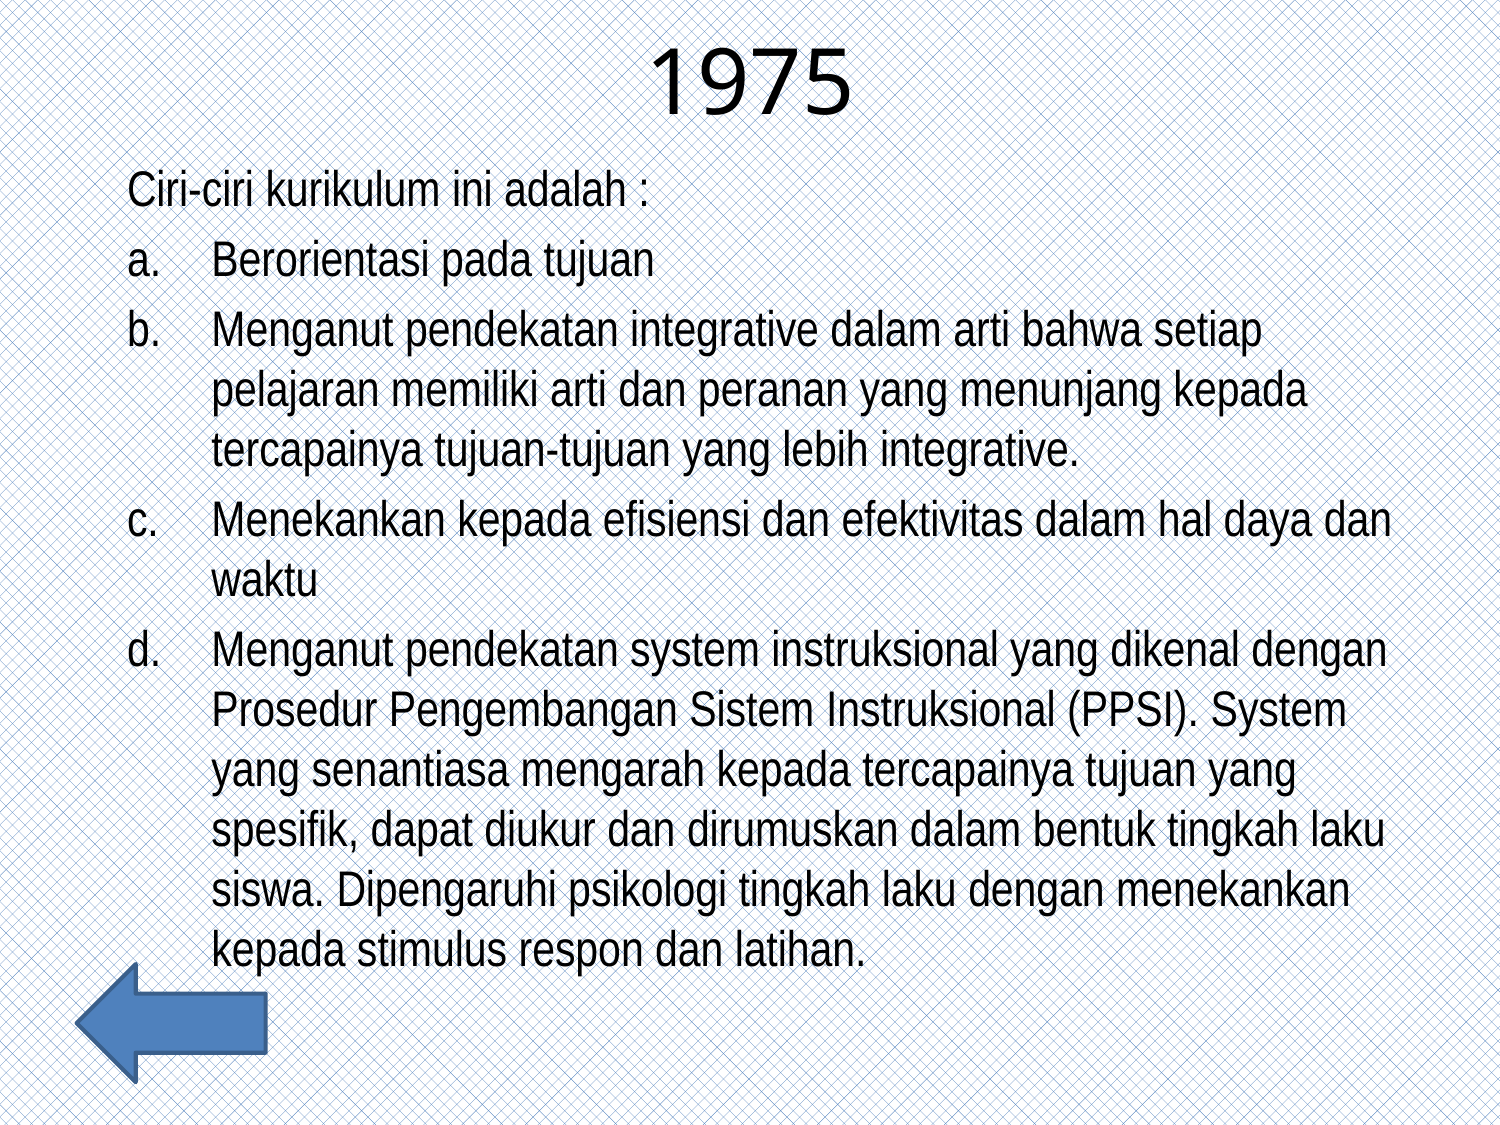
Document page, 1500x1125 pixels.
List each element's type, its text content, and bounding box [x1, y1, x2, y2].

text_box [74, 962, 268, 1085]
title 1975 [75, 0, 1425, 172]
list Ciri-ciri kurikulum ini adalah : Berorientasi pada tujuan Menganut pendekatan integrative dalam arti bahwa setiap pelajaran memiliki arti dan peranan yang menunjang kepada tercapainya tujuan-tujuan yang lebih integrative. Menekankan kepada efisiensi dan efektivitas dalam hal daya dan waktu Menganut pendekatan system instruksional yang dikenal dengan Prosedur Pengembangan Sistem Instruksional (PPSI). System yang senantiasa mengarah kepada tercapainya tujuan yang spesifik, dapat diukur dan dirumuskan dalam bentuk tingkah laku siswa. Dipengaruhi psikologi tingkah laku dengan menekankan kepada stimulus respon dan latihan. [112, 149, 1437, 993]
